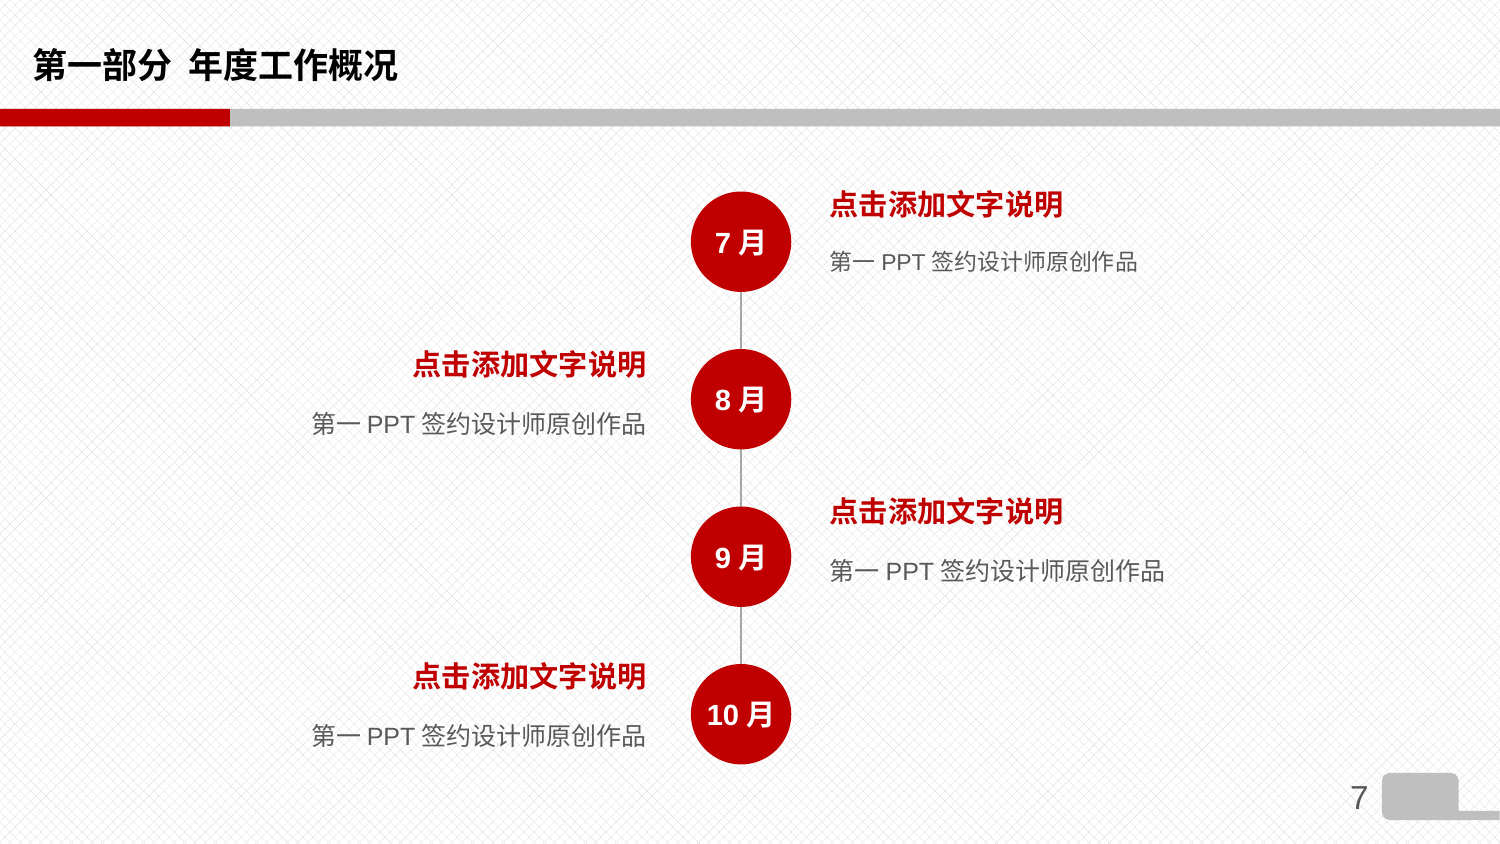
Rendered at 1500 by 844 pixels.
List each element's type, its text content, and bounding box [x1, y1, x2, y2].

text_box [690, 348, 792, 450]
title 第一部分 年度工作概况 [17, 35, 1368, 93]
text_box 第一PPT签约设计师原创作品 [814, 231, 1294, 282]
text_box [690, 506, 792, 608]
text_box 第一PPT签约设计师原创作品 [183, 392, 662, 446]
text_box 点击添加文字说明 [183, 651, 662, 701]
text_box 点击添加文字说明 [814, 485, 1294, 536]
text_box 点击添加文字说明 [814, 178, 1294, 229]
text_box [690, 663, 792, 765]
text_box 点击添加文字说明 [183, 339, 662, 389]
text_box 第一PPT签约设计师原创作品 [183, 704, 662, 758]
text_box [690, 191, 792, 293]
text_box 第一PPT签约设计师原创作品 [814, 538, 1294, 593]
